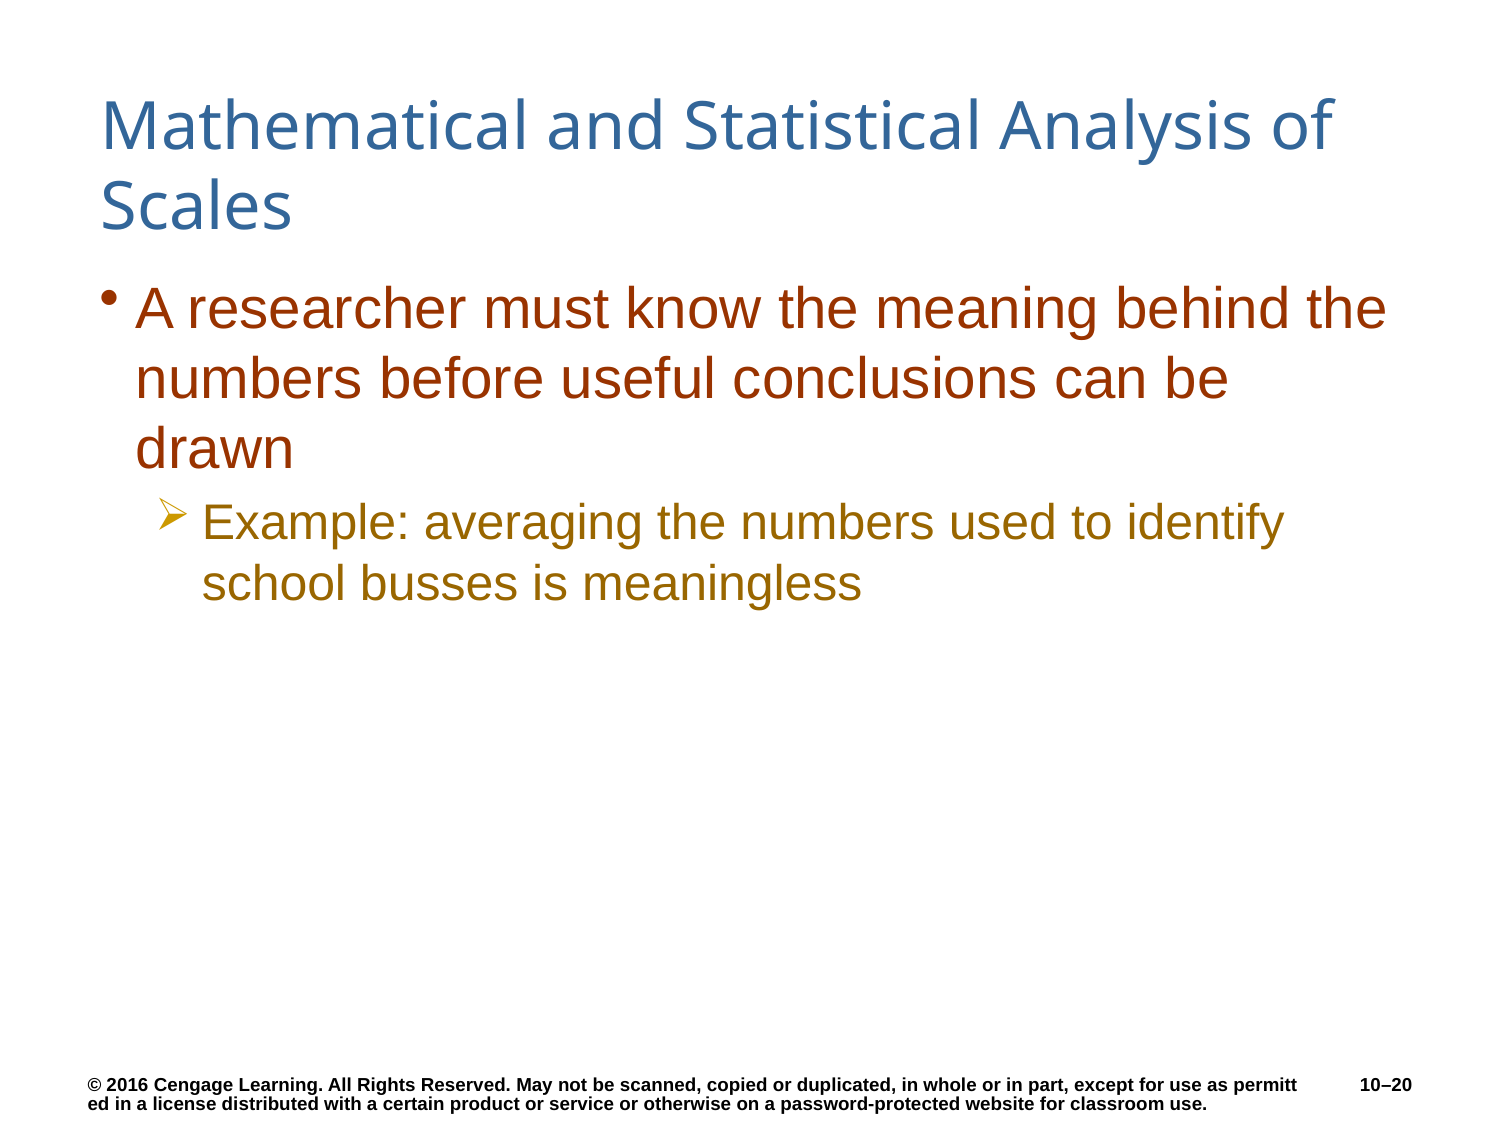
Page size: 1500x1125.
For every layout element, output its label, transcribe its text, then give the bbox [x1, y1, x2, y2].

title Mathematical and Statistical Analysis of Scales [85, 75, 1411, 171]
slide_number 10–20 [1050, 1042, 1413, 1103]
list A researcher must know the meaning behind the numbers before useful conclusions can be drawn Example: averaging the numbers used to identify school busses is meaningless [84, 262, 1414, 1013]
footer © 2016 Cengage Learning. All Rights Reserved. May not be scanned, copied or duplicated, in whole or in part, except for use as permitted in a license distributed with a certain product or service or otherwise on a password-protected website for classroom use. [87, 1057, 1050, 1103]
